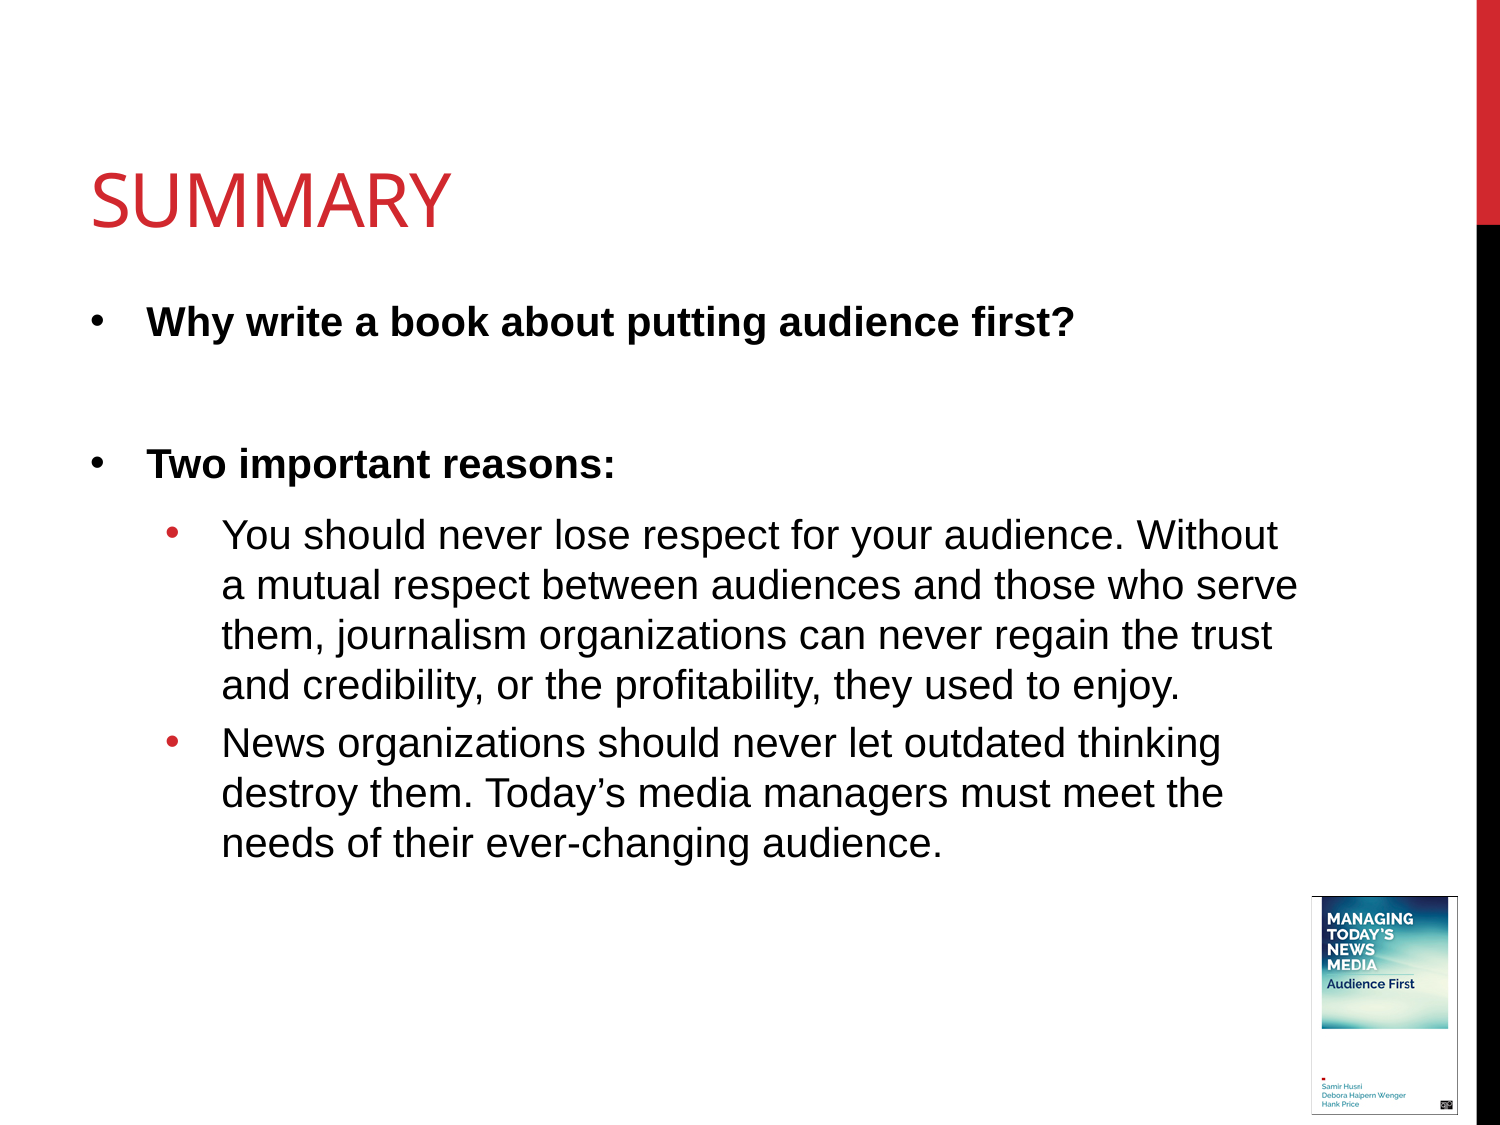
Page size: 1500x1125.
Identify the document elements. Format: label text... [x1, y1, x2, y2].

list Why write a book about putting audience first? Two important reasons: You should never lose respect for your audience. Without a mutual respect between audiences and those who serve them, journalism organizations can never regain the trust and credibility, or the profitability, they used to enjoy. News organizations should never let outdated thinking destroy them. Today’s media managers must meet the needs of their ever-changing audience. [75, 287, 1325, 1005]
picture [1311, 896, 1458, 1115]
title summary [75, 25, 1025, 250]
